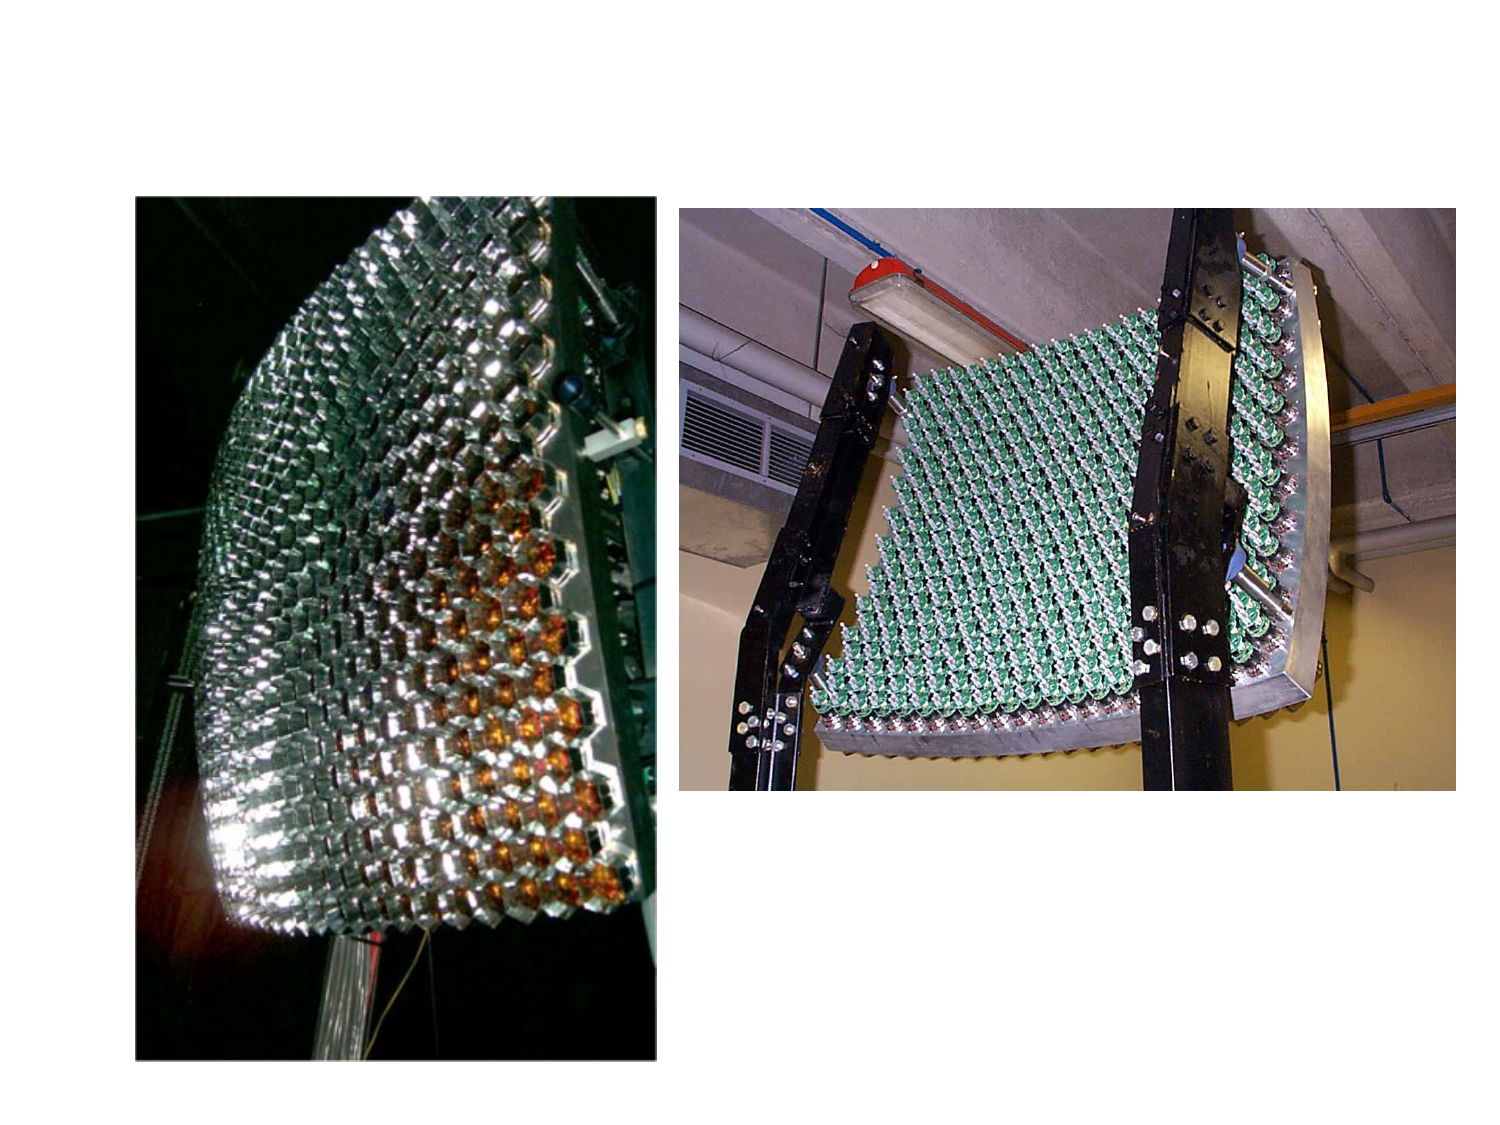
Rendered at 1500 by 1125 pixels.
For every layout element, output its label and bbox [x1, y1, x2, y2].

picture [135, 195, 657, 1063]
picture [678, 207, 1456, 791]
